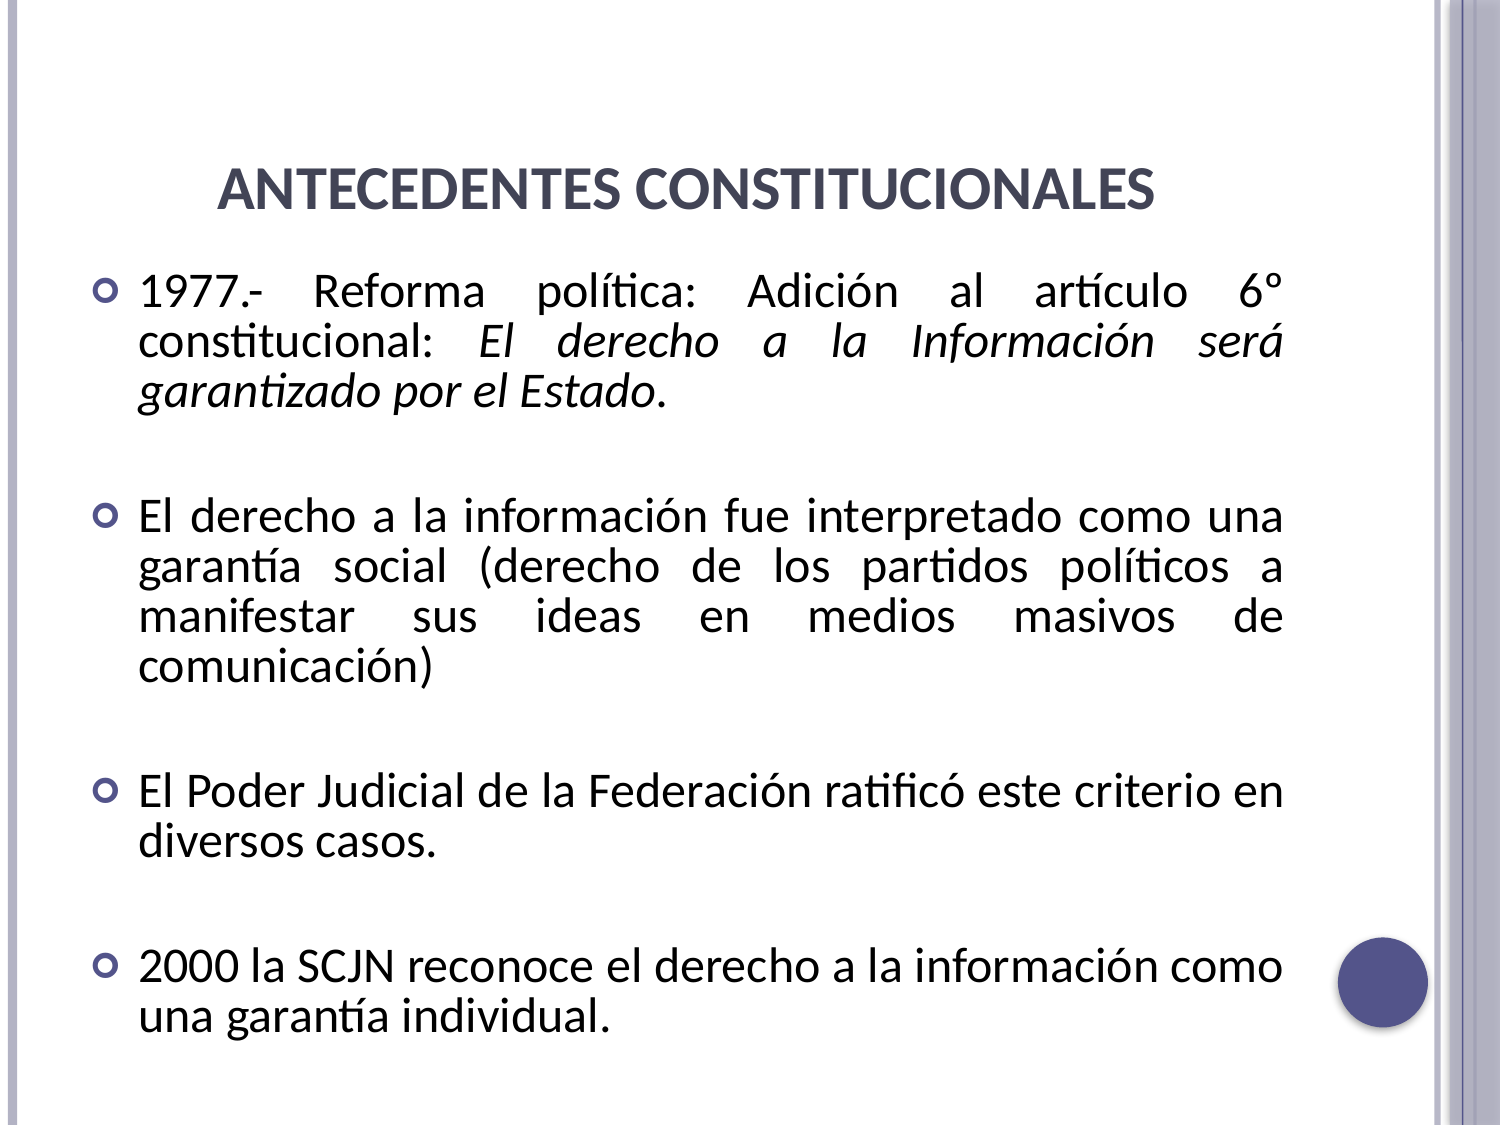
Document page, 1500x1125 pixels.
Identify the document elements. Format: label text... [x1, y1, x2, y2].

title Antecedentes constitucionales [75, 45, 1300, 233]
list 1977.- Reforma política: Adición al artículo 6º constitucional: El derecho a la Información será garantizado por el Estado. El derecho a la información fue interpretado como una garantía social (derecho de los partidos políticos a manifestar sus ideas en medios masivos de comunicación) El Poder Judicial de la Federación ratificó este criterio en diversos casos. 2000 la SCJN reconoce el derecho a la información como una garantía individual. [75, 262, 1300, 1062]
